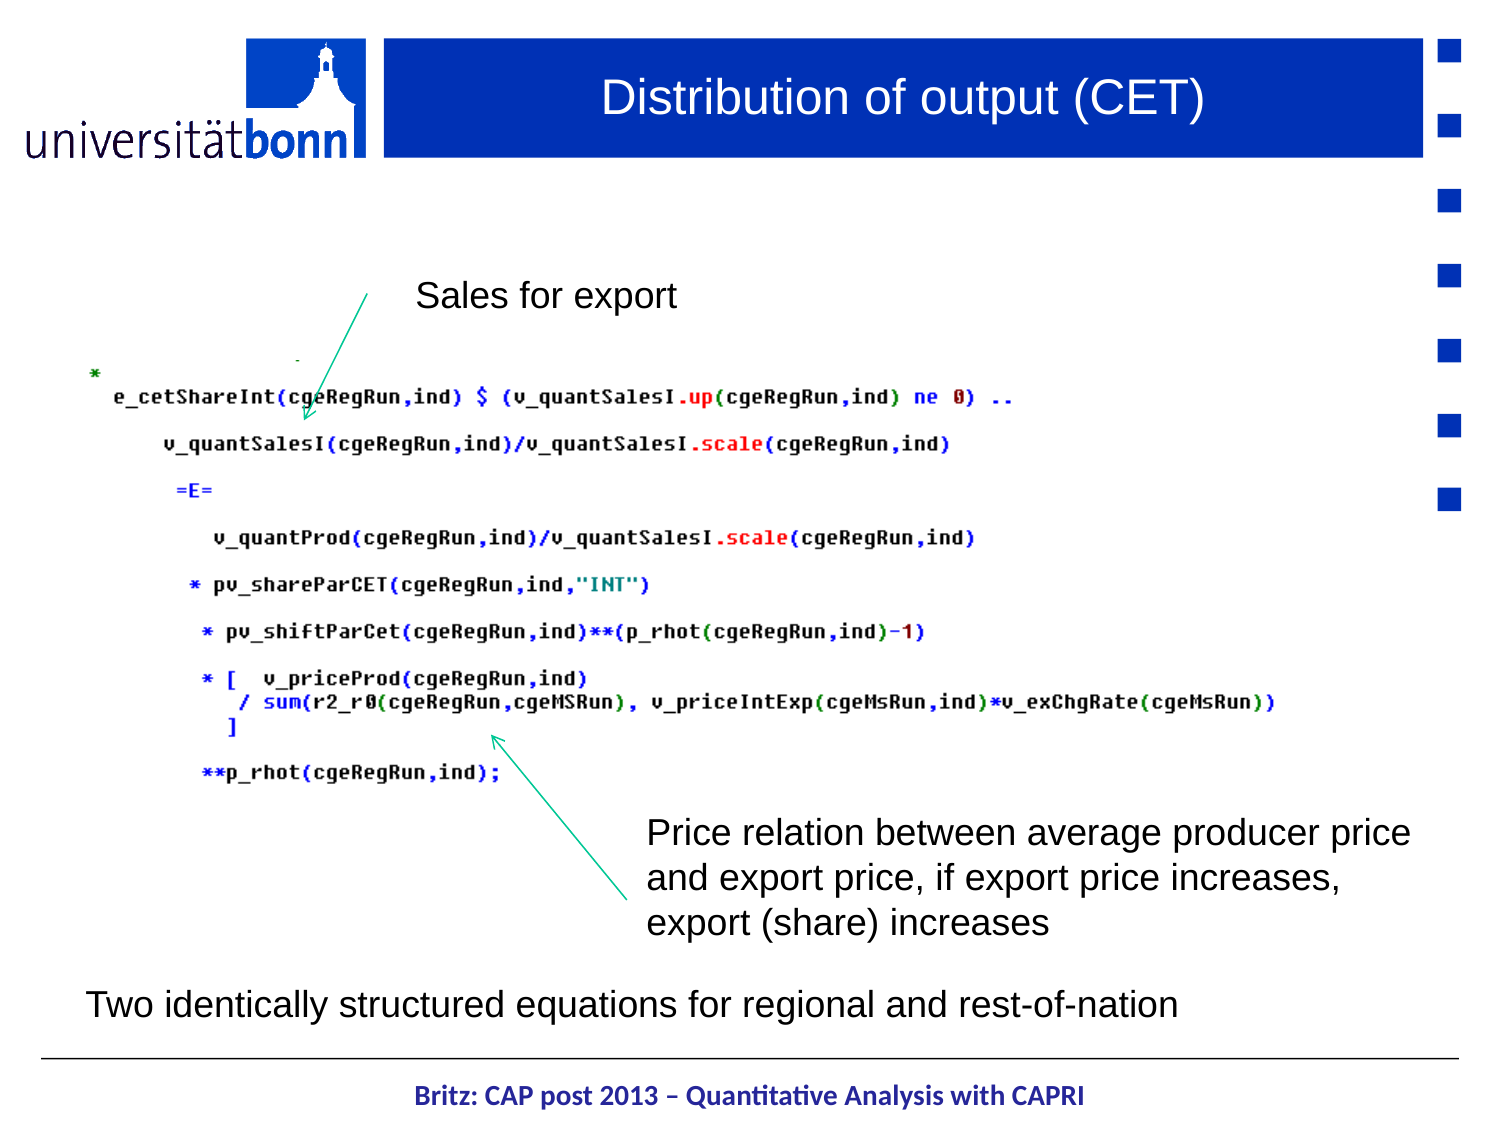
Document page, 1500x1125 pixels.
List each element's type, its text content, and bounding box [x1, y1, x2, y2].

title Distribution of output (CET) [383, 38, 1424, 158]
text_box Two identically structured equations for regional and rest-of-nation [70, 972, 1195, 1033]
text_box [303, 293, 368, 421]
picture [24, 36, 368, 160]
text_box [490, 734, 628, 901]
picture [82, 359, 1297, 809]
text_box Price relation between average producer price and export price, if export price increases, export (share) increases [631, 800, 1427, 951]
text_box Sales for export [400, 263, 693, 323]
footer Britz: CAP post 2013 – Quantitative Analysis with CAPRI [40, 1070, 1460, 1107]
